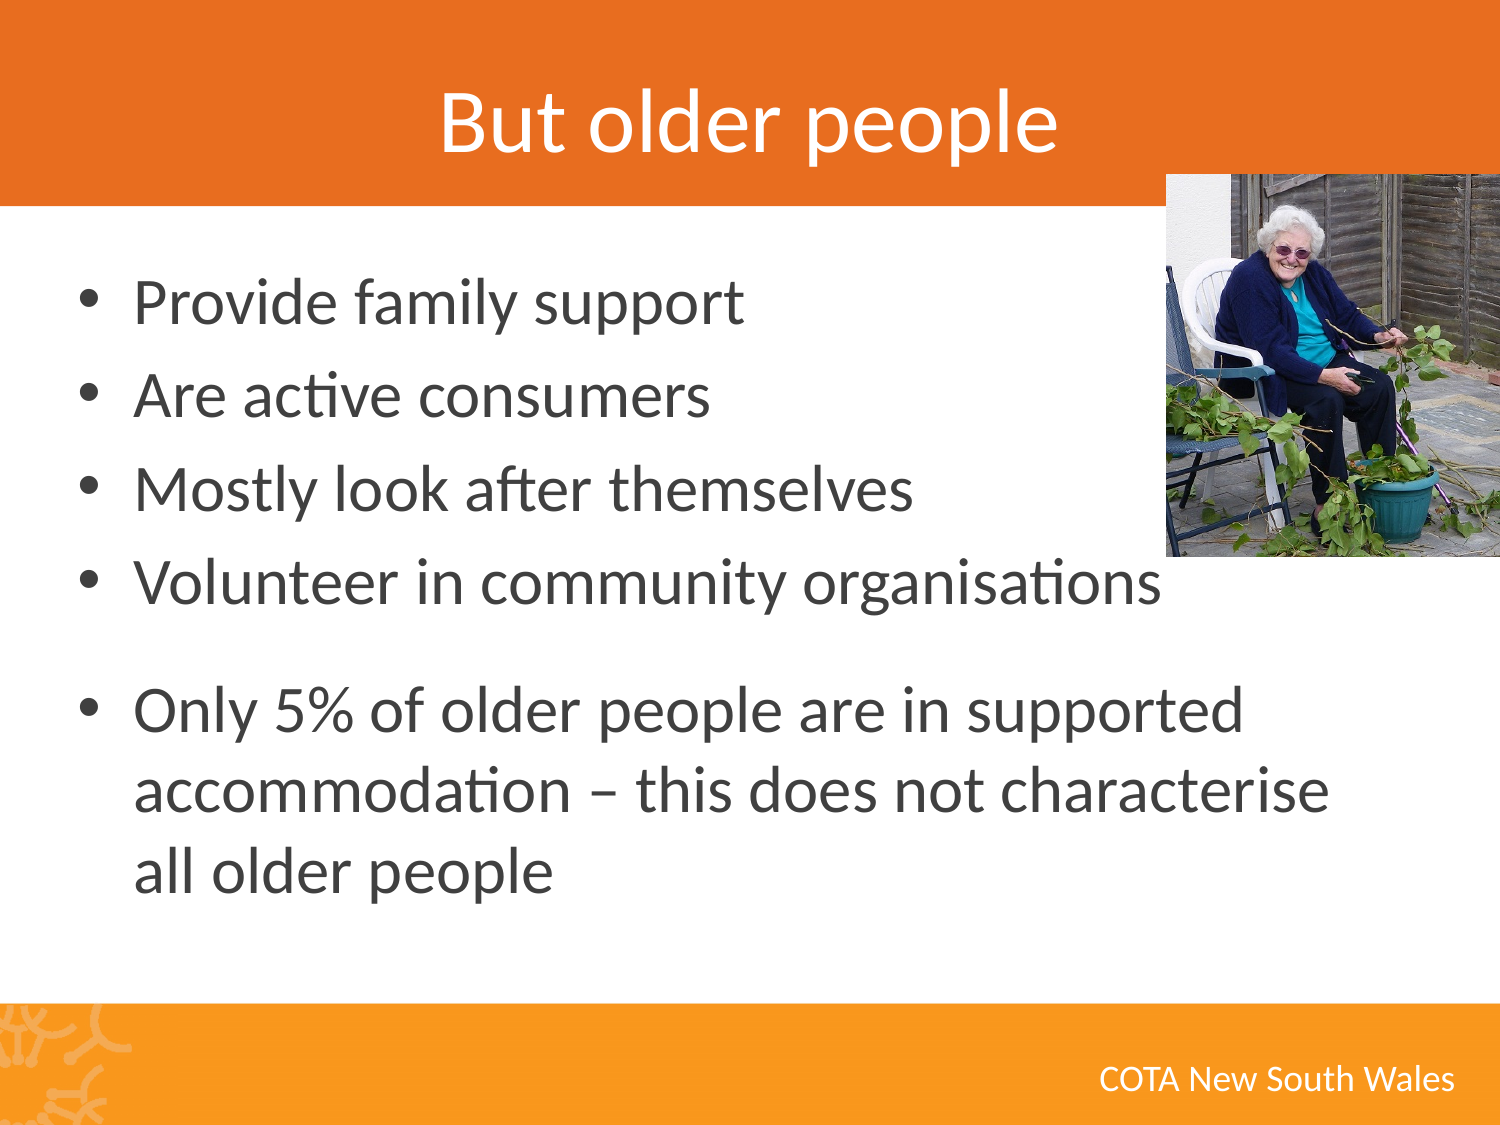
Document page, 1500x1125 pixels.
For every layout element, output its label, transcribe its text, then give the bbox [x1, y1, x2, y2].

title But older people [0, 0, 1500, 233]
list Provide family support Are active consumers Mostly look after themselves Volunteer in community organisations Only 5% of older people are in supported accommodation – this does not characterise all older people [62, 249, 1413, 985]
picture [0, 1002, 1500, 1125]
picture [1166, 174, 1500, 558]
